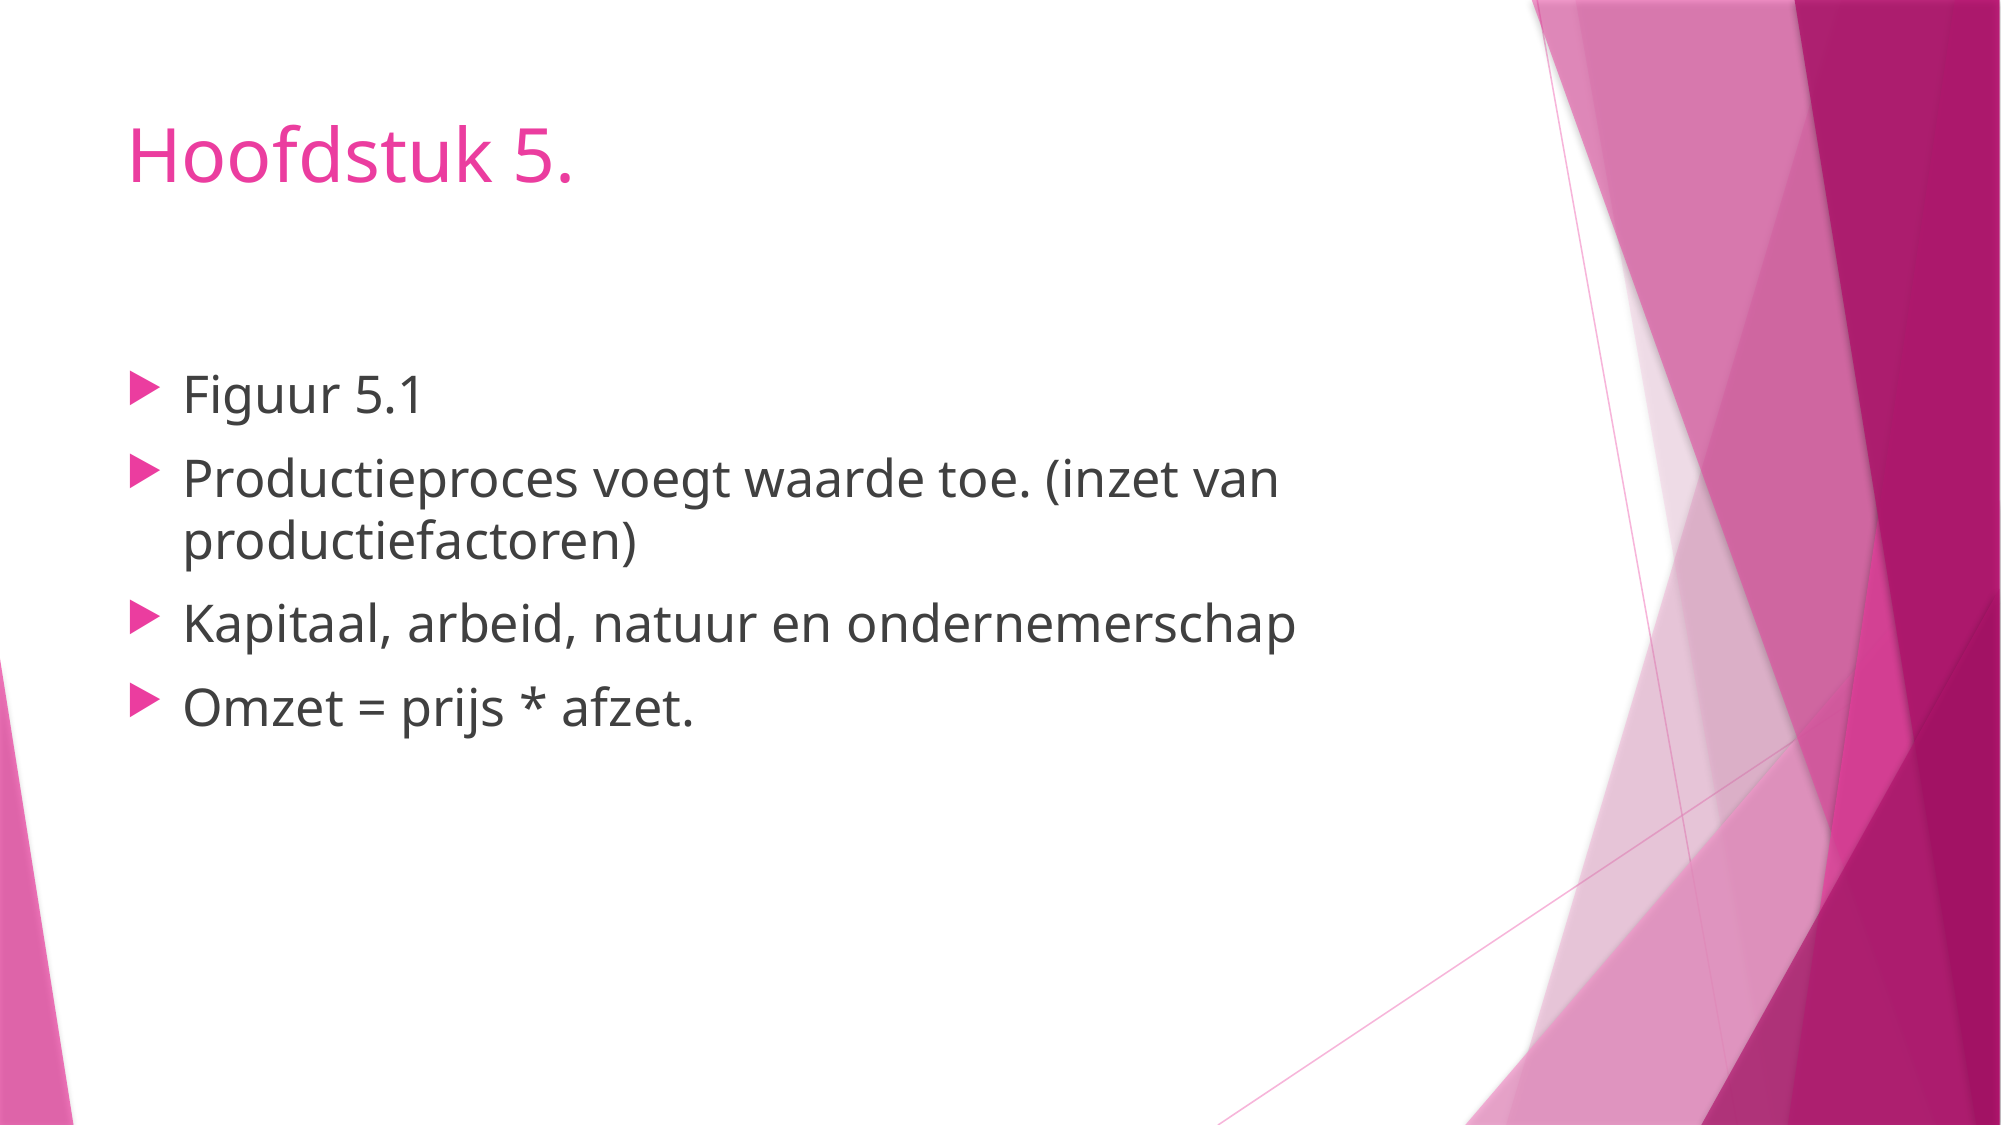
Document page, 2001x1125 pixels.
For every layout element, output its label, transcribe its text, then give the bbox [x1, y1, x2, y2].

list Figuur 5.1 Productieproces voegt waarde toe. (inzet van productiefactoren) Kapitaal, arbeid, natuur en ondernemerschap Omzet = prijs * afzet. [111, 354, 1522, 992]
title Hoofdstuk 5. [111, 99, 1522, 317]
